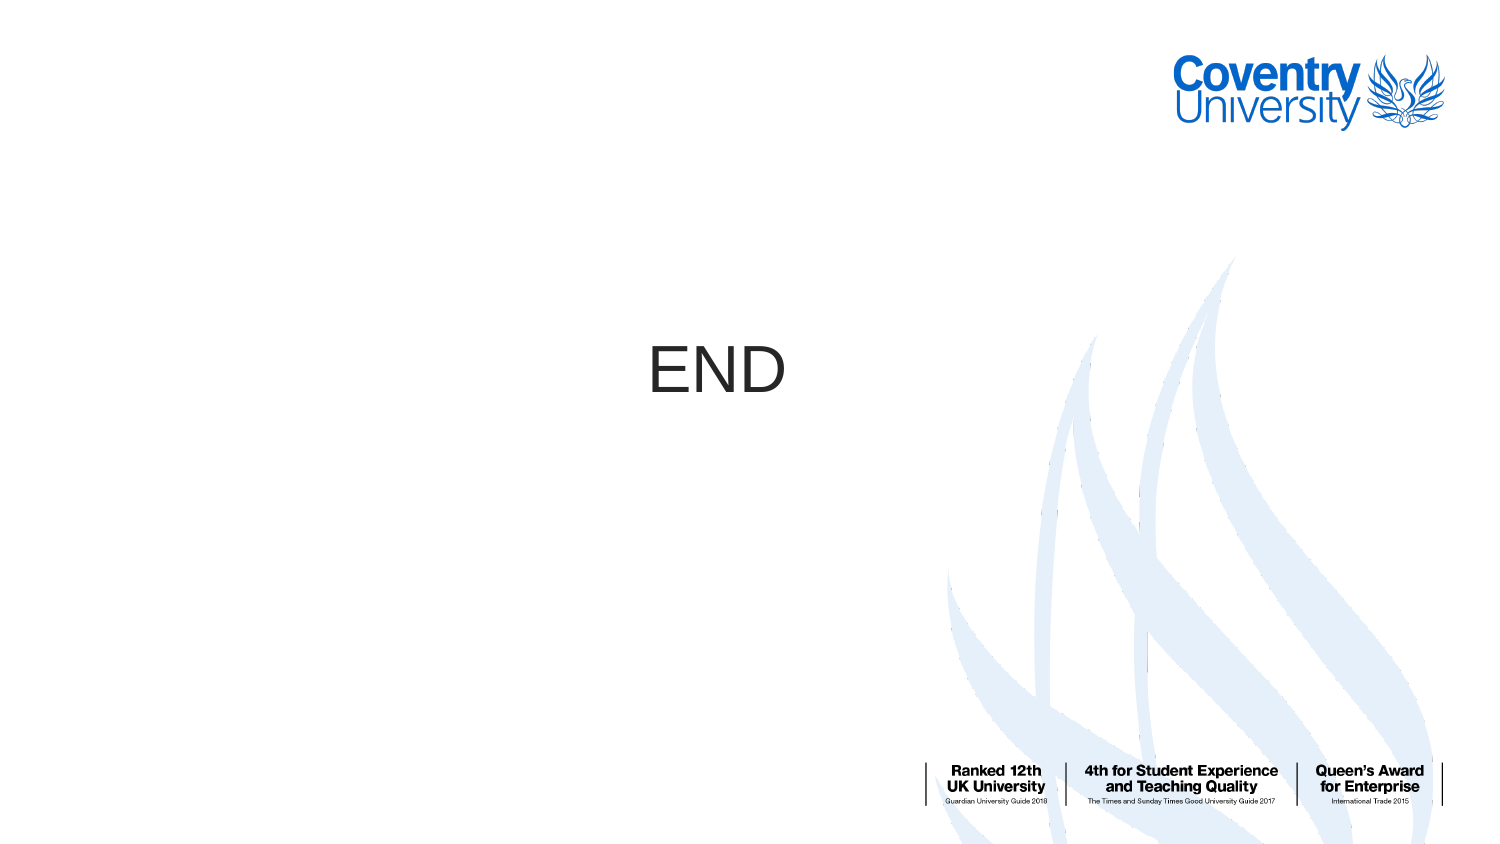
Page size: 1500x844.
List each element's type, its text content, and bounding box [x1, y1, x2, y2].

list END [70, 182, 1365, 719]
picture [900, 256, 1468, 844]
picture [1169, 52, 1450, 132]
